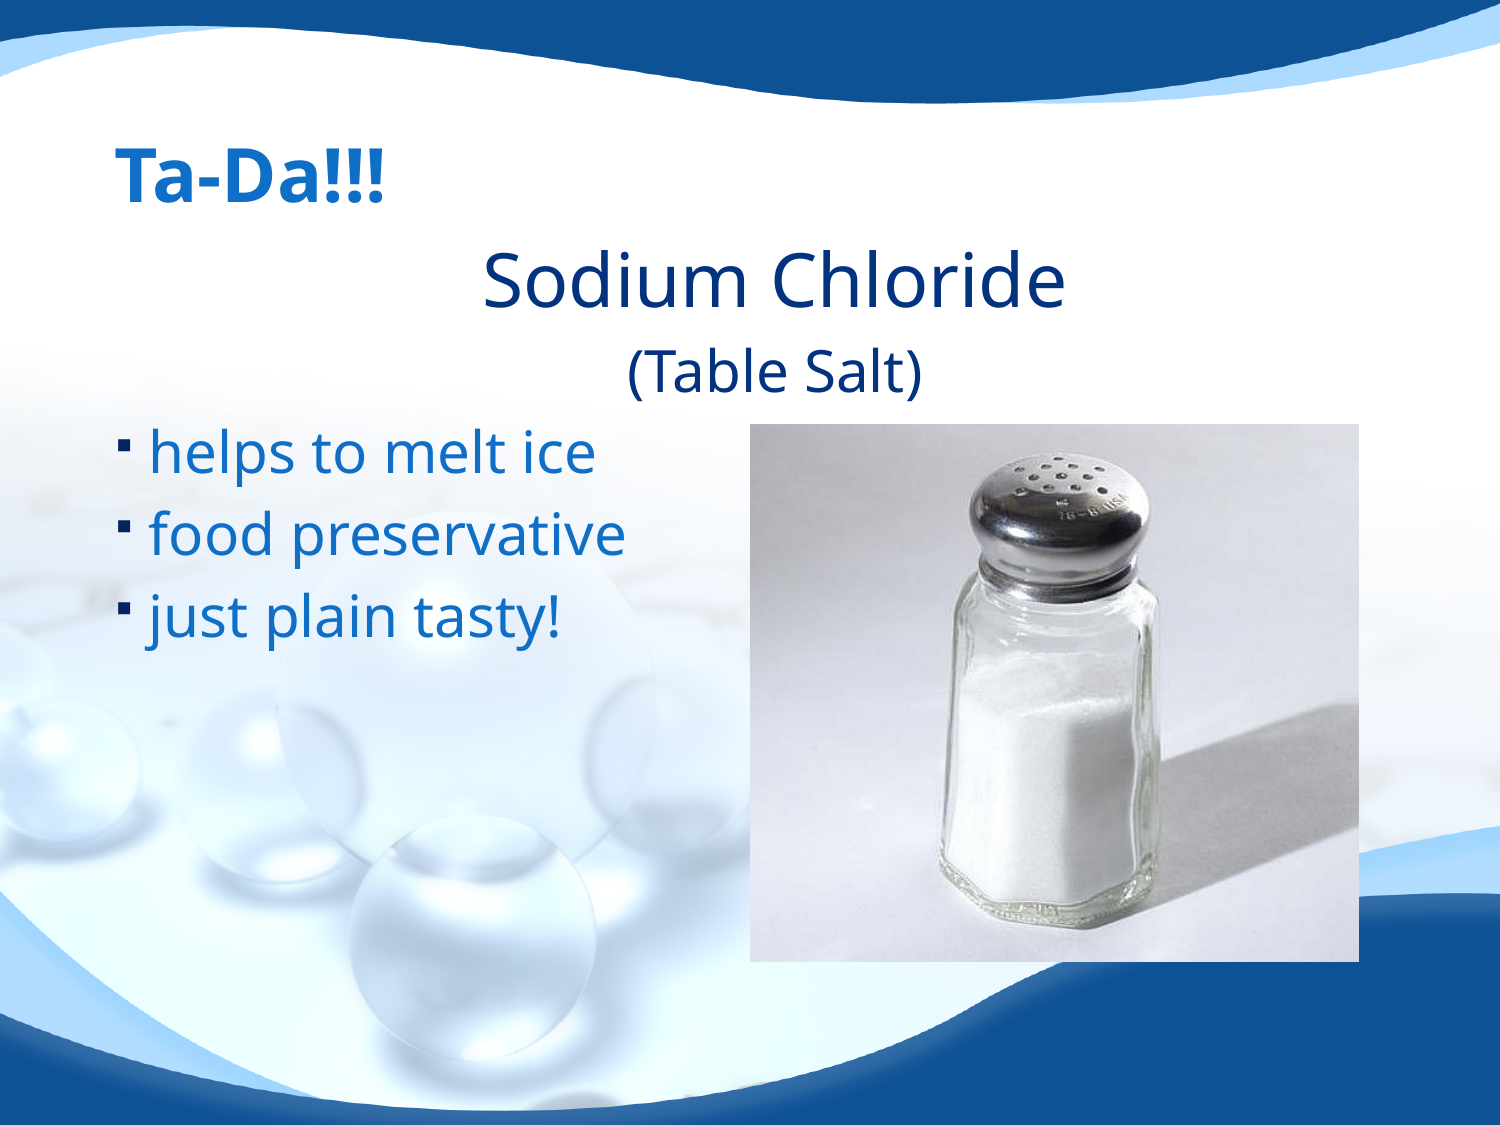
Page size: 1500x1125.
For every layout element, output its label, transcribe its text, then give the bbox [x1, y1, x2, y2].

list Sodium Chloride (Table Salt) helps to melt ice food preservative just plain tasty! [99, 224, 1451, 943]
picture [0, 0, 1500, 1125]
title Ta-Da!!! [99, 120, 1451, 224]
